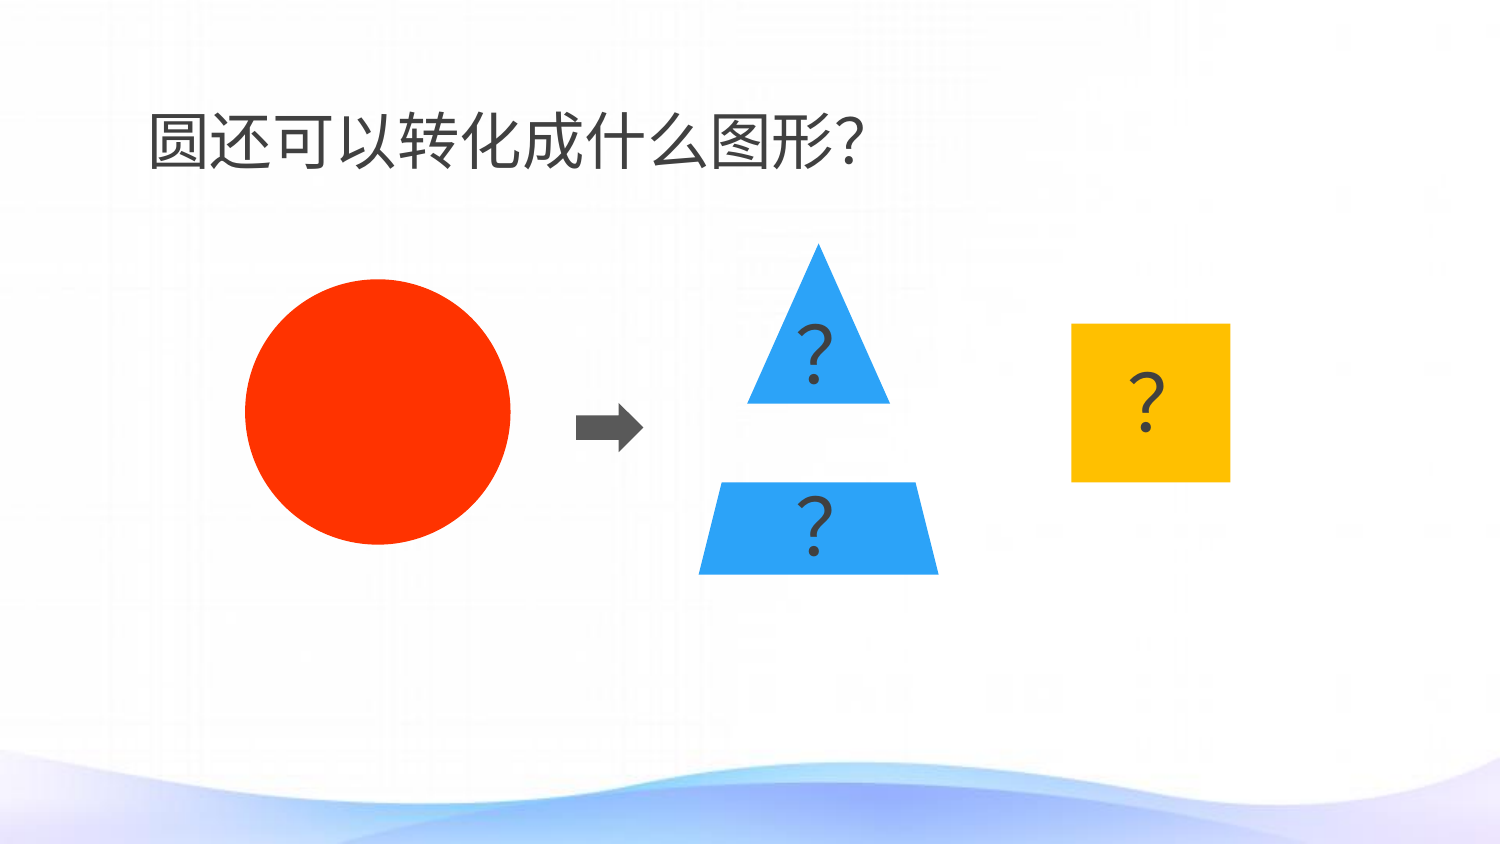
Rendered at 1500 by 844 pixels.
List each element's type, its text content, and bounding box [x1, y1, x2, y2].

text_box [575, 401, 645, 454]
picture [0, 0, 1500, 844]
text_box 圆还可以转化成什么图形？ [141, 98, 904, 180]
text_box [746, 306, 891, 405]
text_box [1071, 323, 1231, 483]
text_box ？ [790, 474, 881, 575]
text_box [791, 242, 846, 302]
text_box [697, 481, 940, 576]
text_box ？ [790, 302, 881, 404]
text_box ？ [1122, 350, 1213, 451]
text_box [244, 278, 512, 546]
